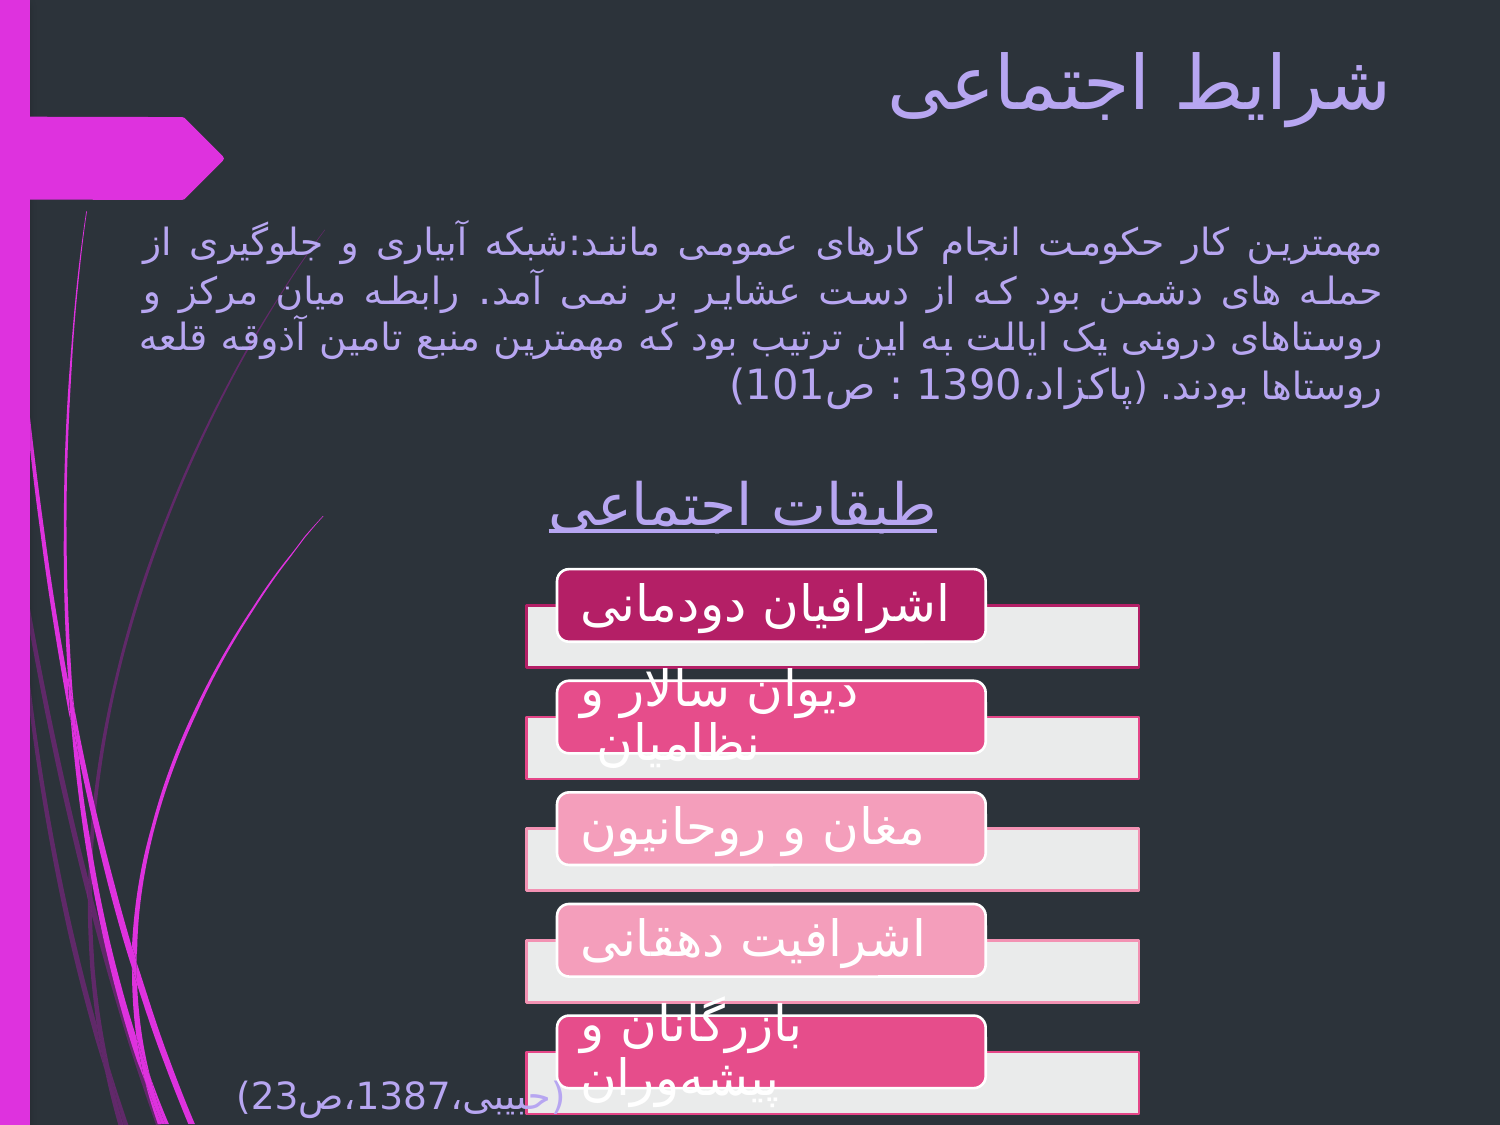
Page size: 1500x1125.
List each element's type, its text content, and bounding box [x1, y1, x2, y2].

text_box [526, 557, 1140, 1125]
list مهمترین کار حکومت انجام کارهای عمومی مانند:شبکه آبیاری و جلوگیری از حمله های دشمن بود که از دست عشایر بر نمی آمد. رابطه میان مرکز و روستاهای درونی یک ایالت به این ترتیب بود که مهمترین منبع تامین آذوقه قلعه روستاها بودند. (پاکزاد،1390 : ص101) [122, 210, 1398, 698]
text_box طبقات اجتماعی [533, 459, 953, 545]
title شرایط اجتماعی [225, 27, 1407, 215]
text_box (حبیبی،1387،ص23) [221, 1064, 521, 1125]
